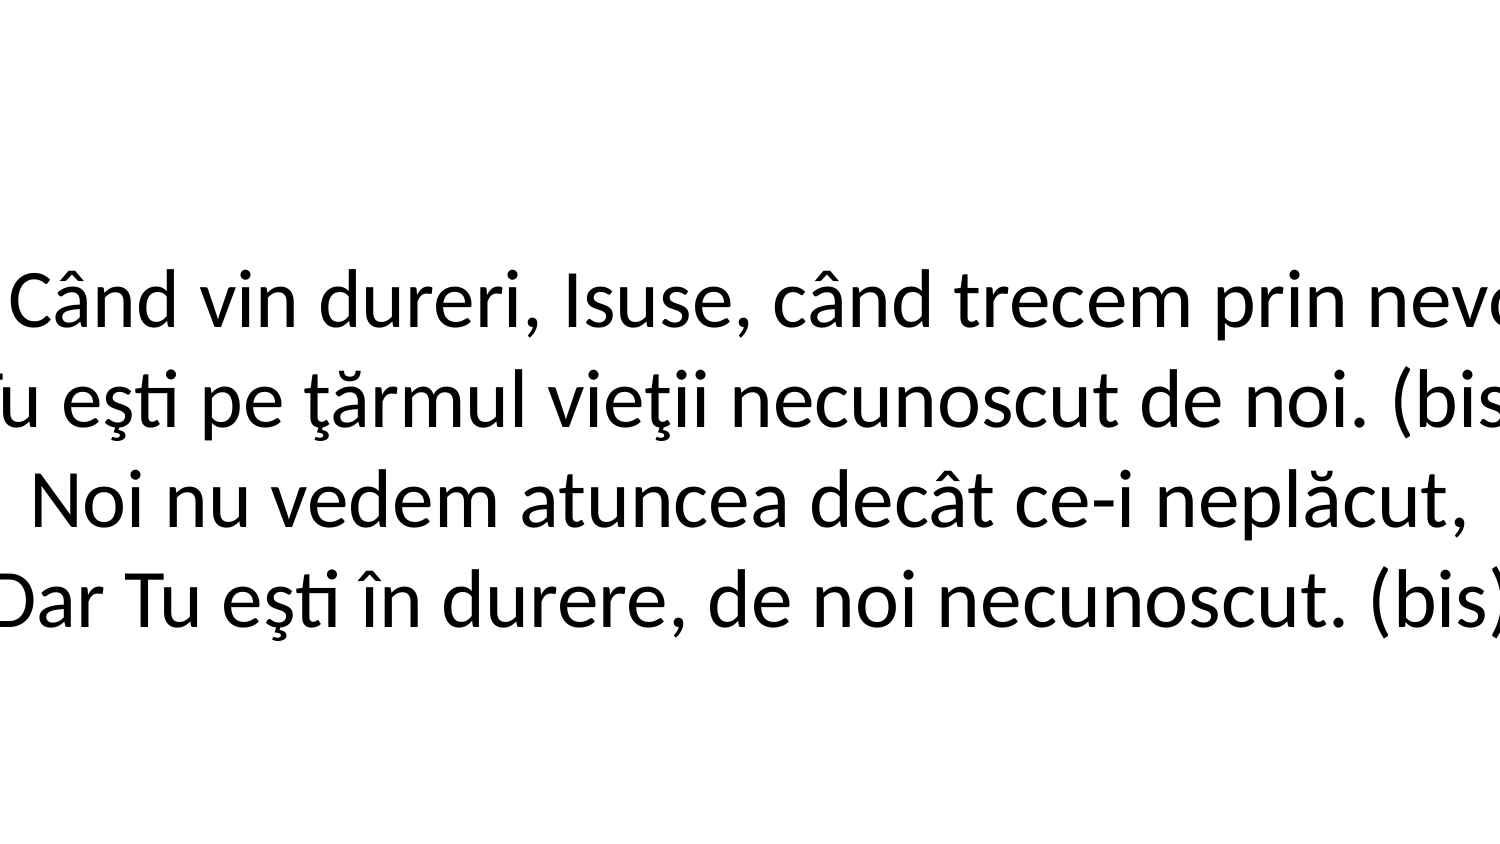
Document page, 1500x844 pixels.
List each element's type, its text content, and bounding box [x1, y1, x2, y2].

text_box 1. Când vin dureri, Isuse, când trecem prin nevoi, Tu eşti pe ţărmul vieţii necunoscut de noi. (bis) Noi nu vedem atuncea decât ce-i neplăcut, Dar Tu eşti în durere, de noi necunoscut. (bis) [0, 192, 1500, 652]
